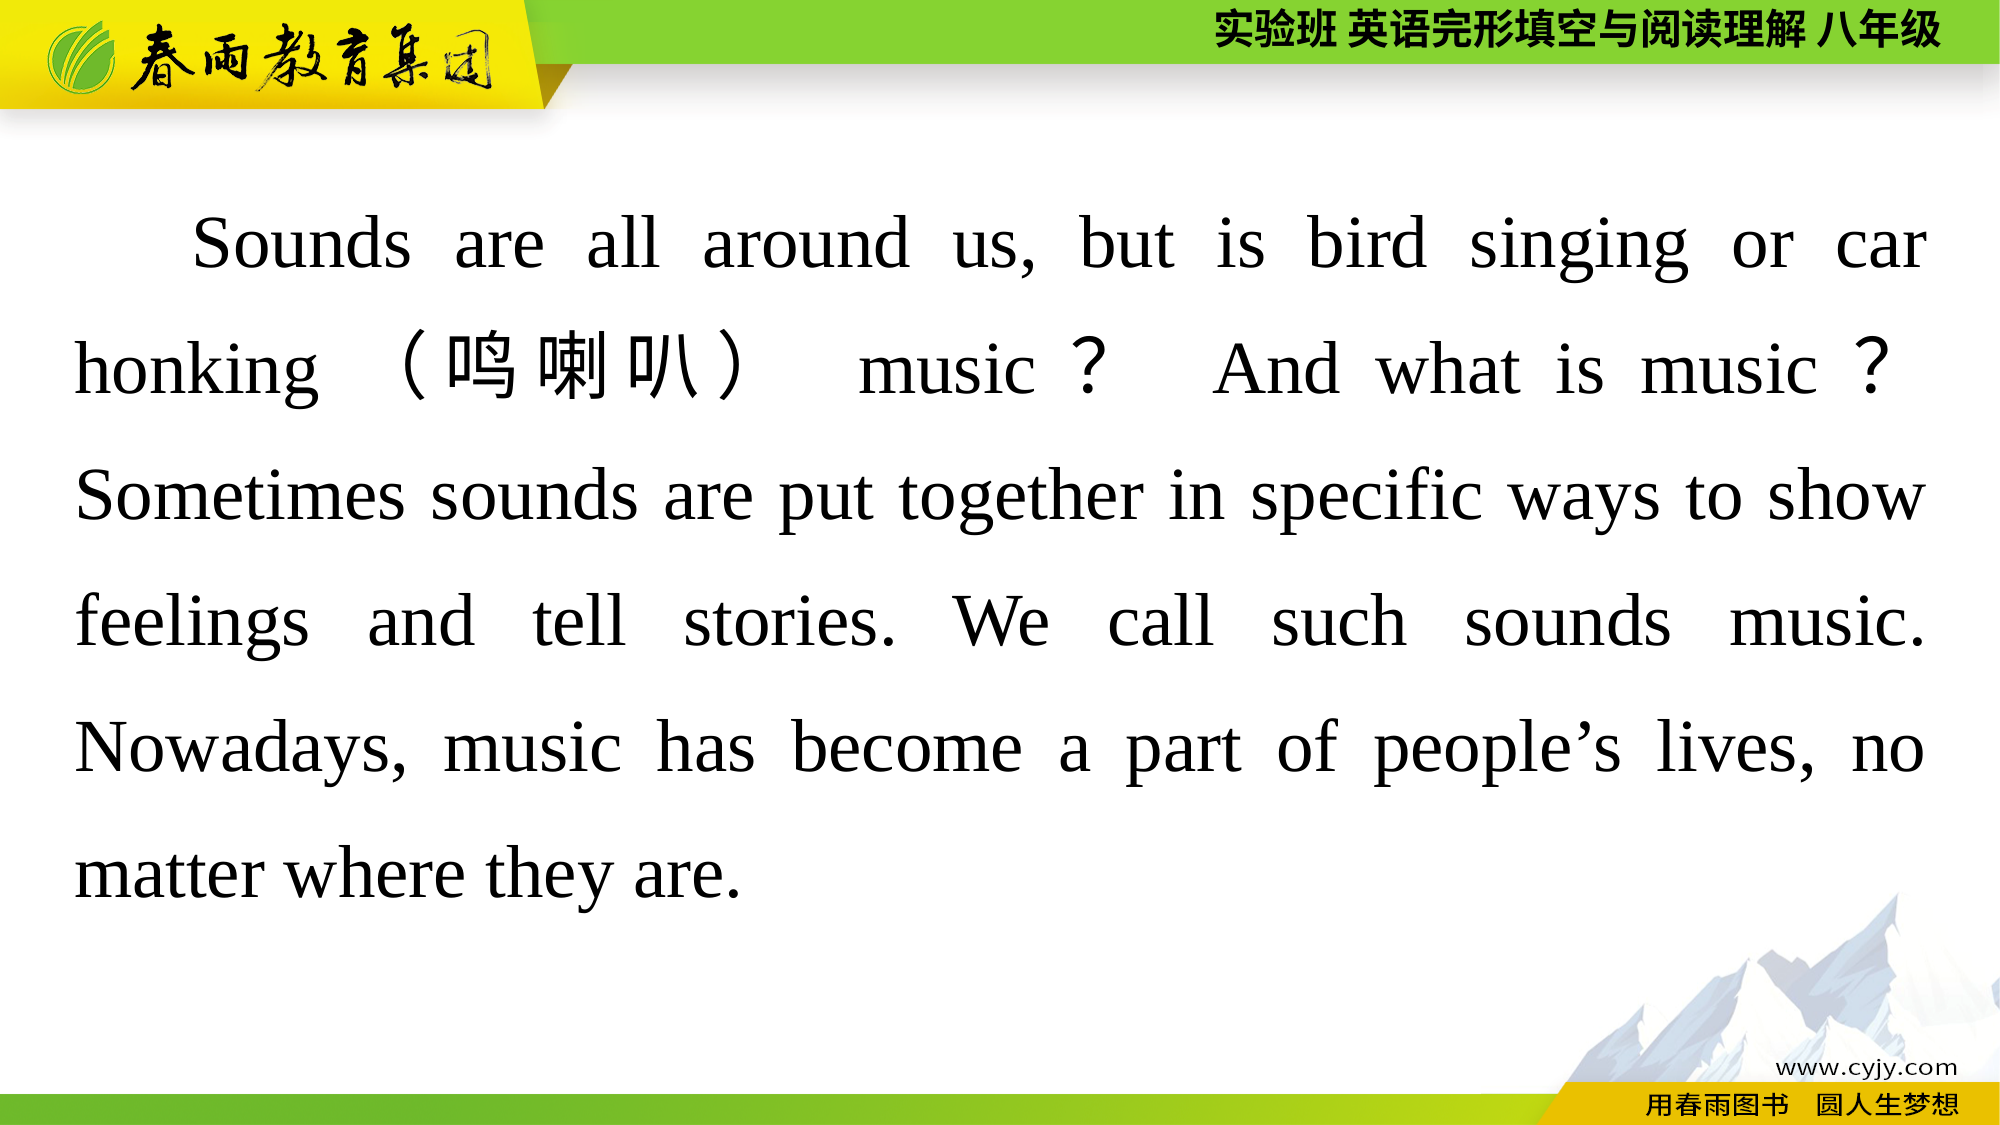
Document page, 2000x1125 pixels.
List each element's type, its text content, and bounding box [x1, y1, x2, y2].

picture [0, 0, 2000, 1125]
list Sounds are all around us, but is bird singing or car honking（鸣喇叭） music？ And what is music？ Sometimes sounds are put together in specific ways to show feelings and tell stories. We call such sounds music. Nowadays, music has become a part of people’s lives, no matter where they are. [59, 149, 1944, 914]
